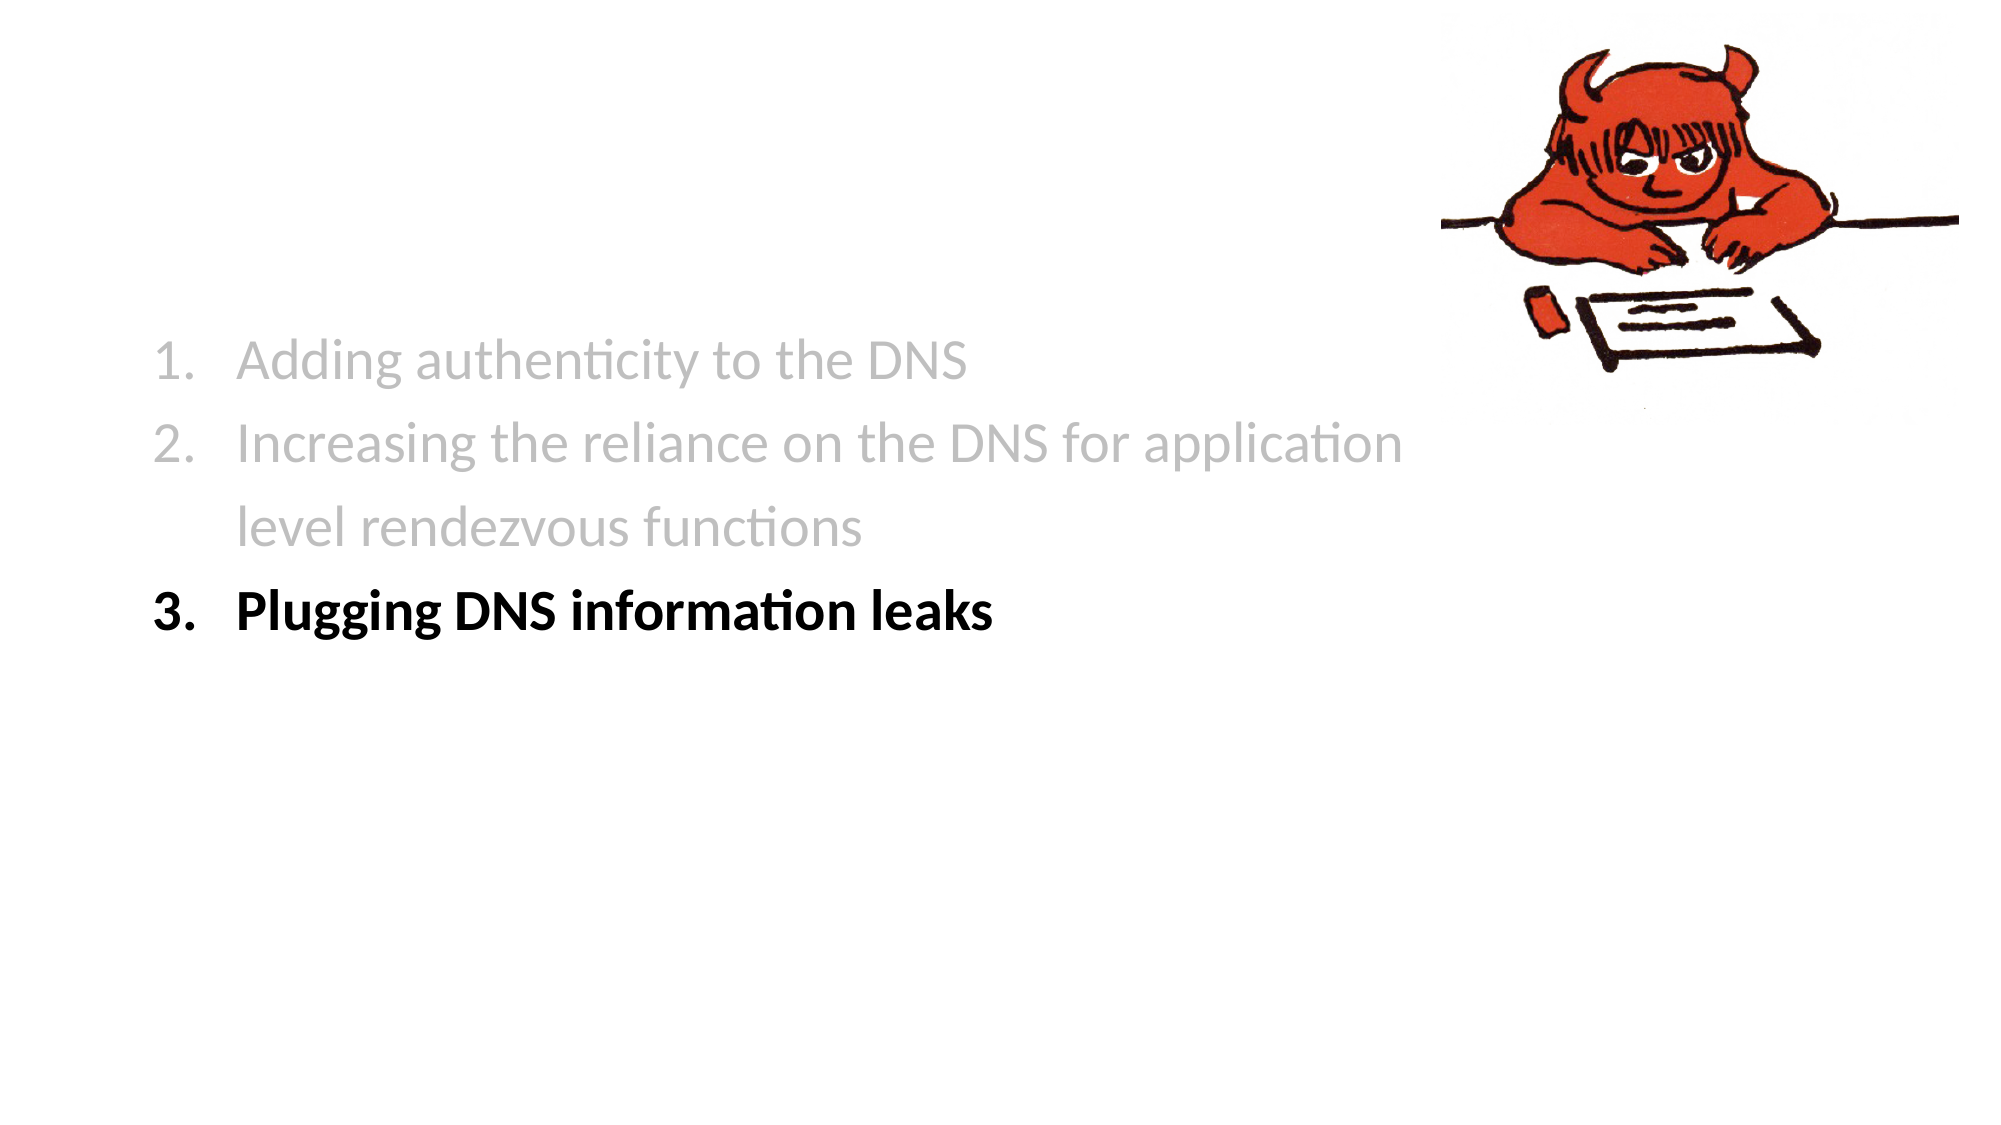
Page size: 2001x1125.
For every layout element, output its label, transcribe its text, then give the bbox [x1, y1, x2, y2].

picture [1441, 13, 1959, 425]
list Adding authenticity to the DNS Increasing the reliance on the DNS for application level rendezvous functions Plugging DNS information leaks [137, 299, 1457, 1014]
